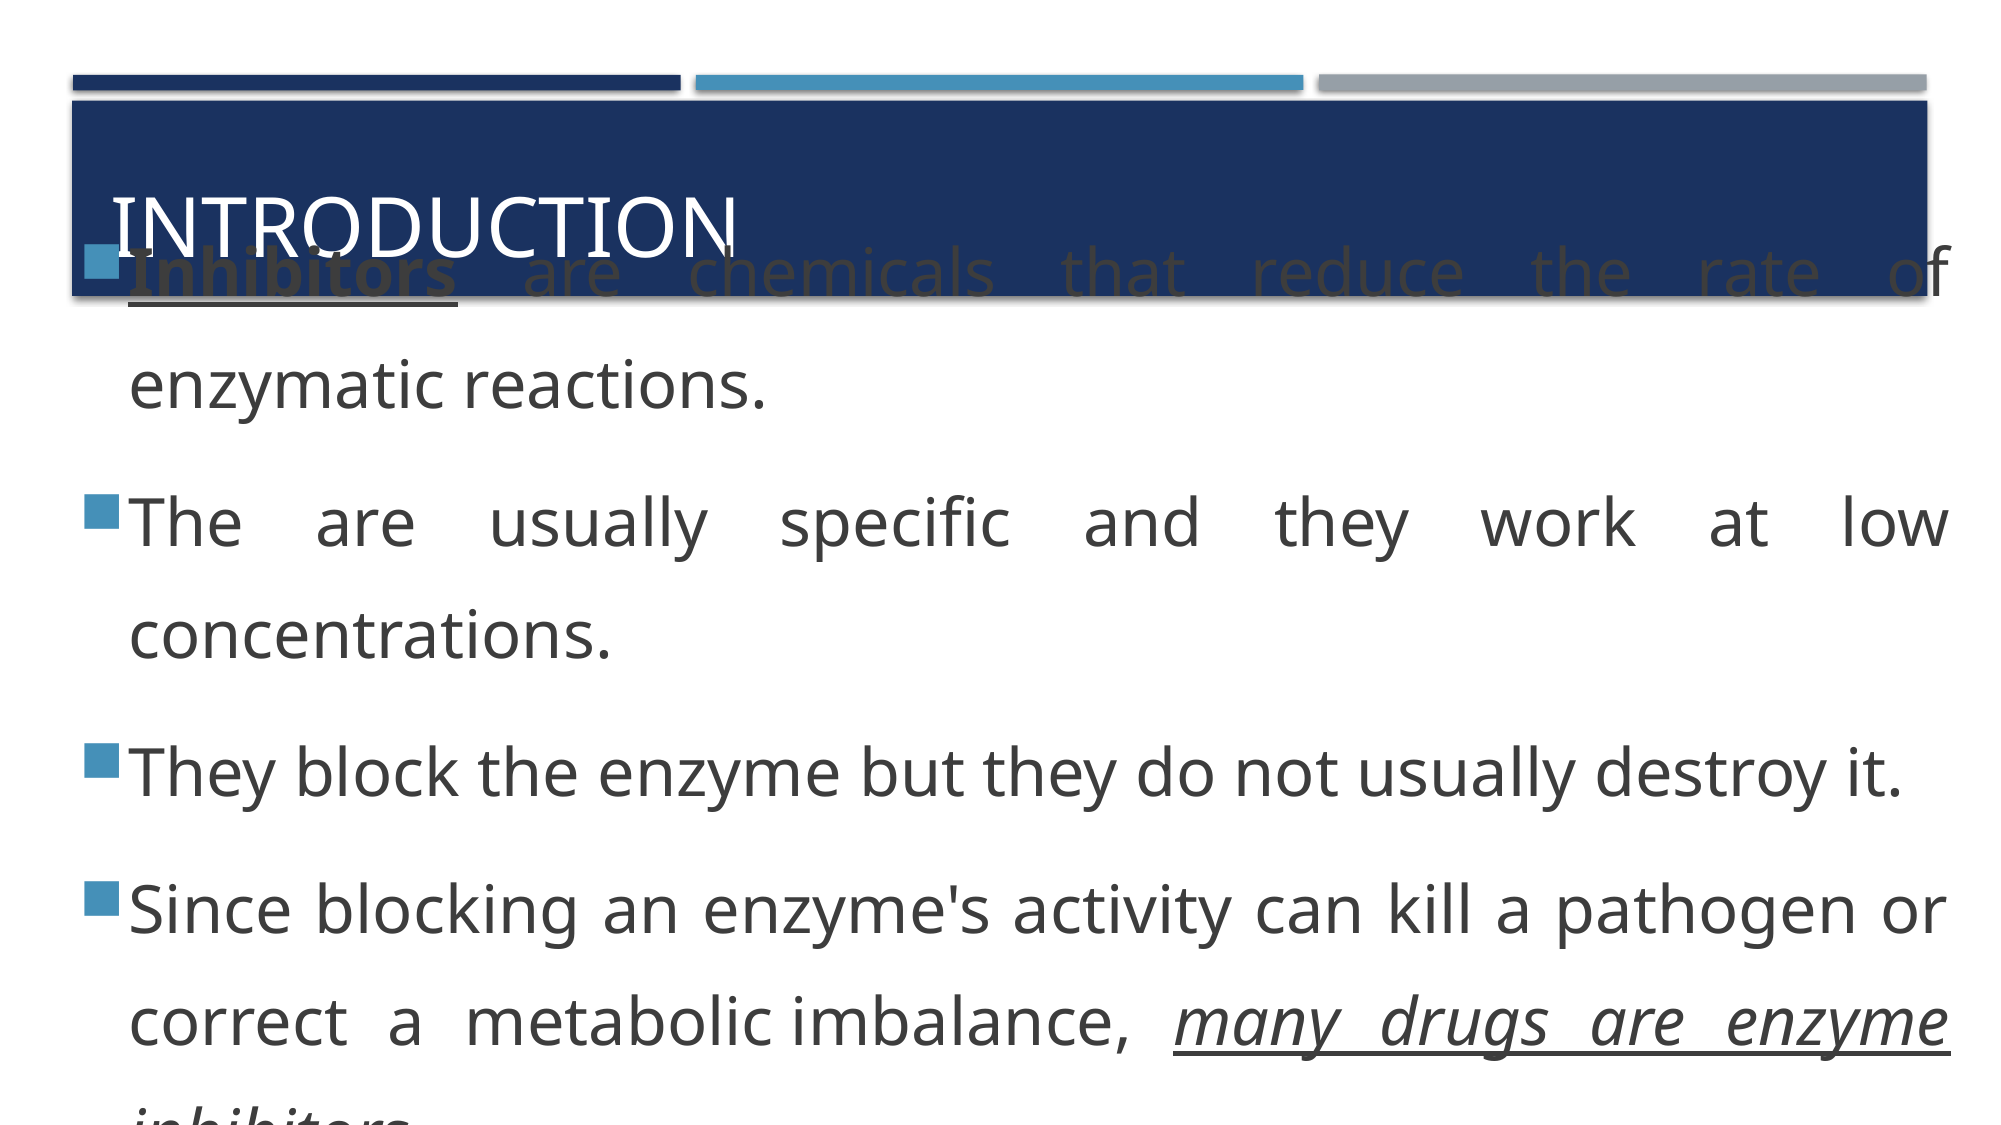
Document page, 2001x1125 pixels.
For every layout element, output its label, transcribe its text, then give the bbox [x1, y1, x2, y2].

title Introduction [95, 115, 1905, 282]
list Inhibitors are chemicals that reduce the rate of enzymatic reactions. The are usually specific and they work at low concentrations. They block the enzyme but they do not usually destroy it. Since blocking an enzyme's activity can kill a pathogen or correct a metabolic imbalance, many drugs are enzyme inhibitors. [63, 676, 1967, 1125]
